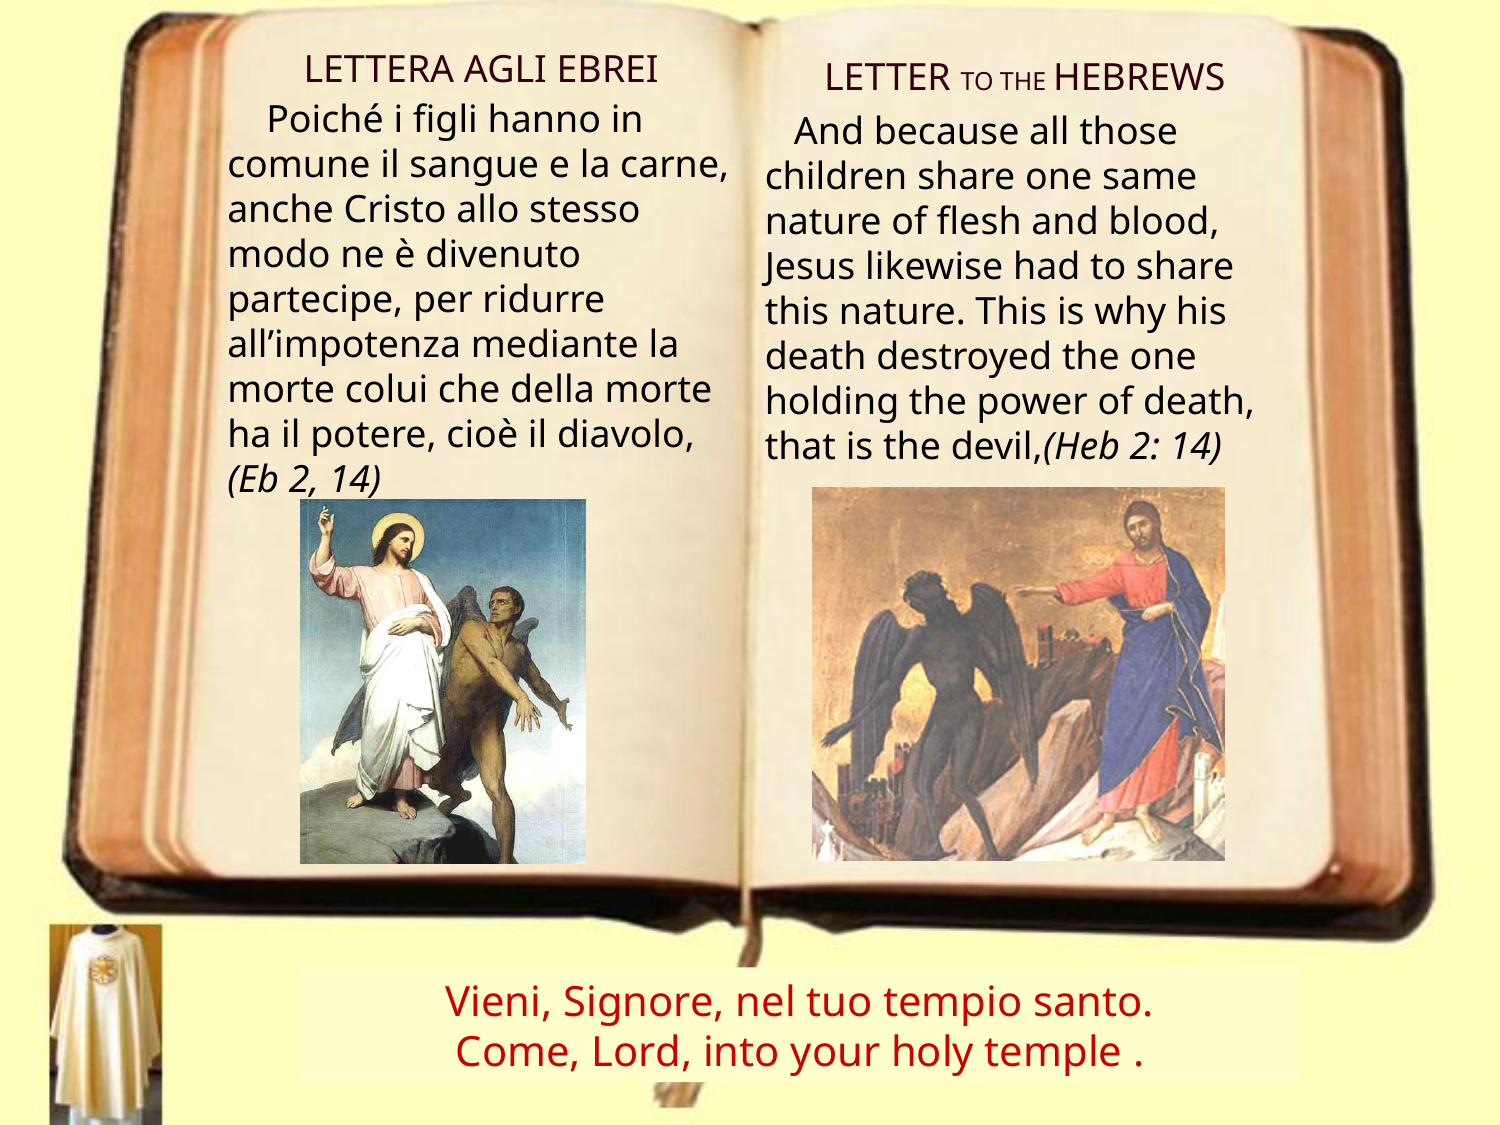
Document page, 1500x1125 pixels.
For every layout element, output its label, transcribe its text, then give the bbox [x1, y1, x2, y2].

picture [0, 0, 1500, 1125]
text_box And because all those children share one same nature of flesh and blood, Jesus likewise had to share this nature. This is why his death destroyed the one holding the power of death, that is the devil,(Heb 2: 14) [750, 99, 1313, 475]
text_box LETTERA AGLI EBREI [187, 37, 775, 98]
text_box Vieni, Signore, nel tuo tempio santo. Come, Lord, into your holy temple . [300, 967, 1300, 1083]
text_box Poiché i figli hanno in comune il sangue e la carne, anche Cristo allo stesso modo ne è divenuto partecipe, per ridurre all’impotenza mediante la morte colui che della morte ha il potere, cioè il diavolo, (Eb 2, 14) [212, 87, 763, 508]
title LETTER TO THE HEBREWS [763, 37, 1350, 113]
